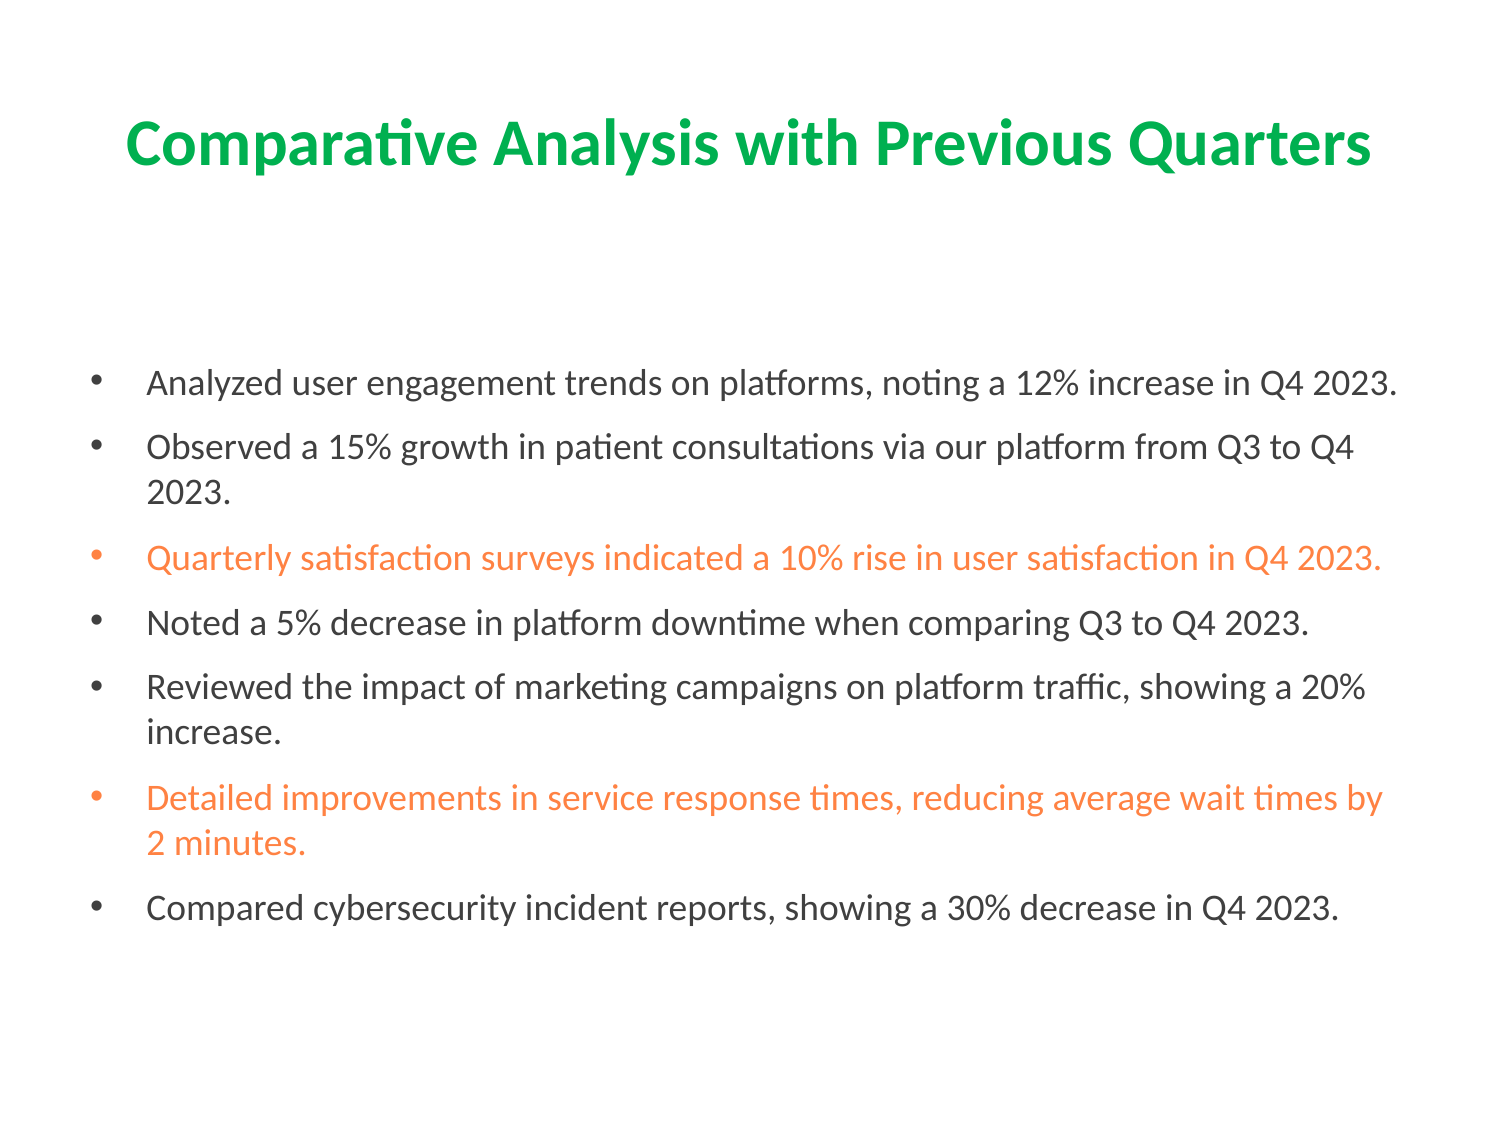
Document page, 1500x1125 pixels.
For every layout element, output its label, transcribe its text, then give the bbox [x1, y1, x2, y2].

list Analyzed user engagement trends on platforms, noting a 12% increase in Q4 2023. Observed a 15% growth in patient consultations via our platform from Q3 to Q4 2023. Quarterly satisfaction surveys indicated a 10% rise in user satisfaction in Q4 2023. Noted a 5% decrease in platform downtime when comparing Q3 to Q4 2023. Reviewed the impact of marketing campaigns on platform traffic, showing a 20% increase. Detailed improvements in service response times, reducing average wait times by 2 minutes. Compared cybersecurity incident reports, showing a 30% decrease in Q4 2023. [75, 262, 1425, 1005]
title Comparative Analysis with Previous Quarters [75, 45, 1425, 233]
